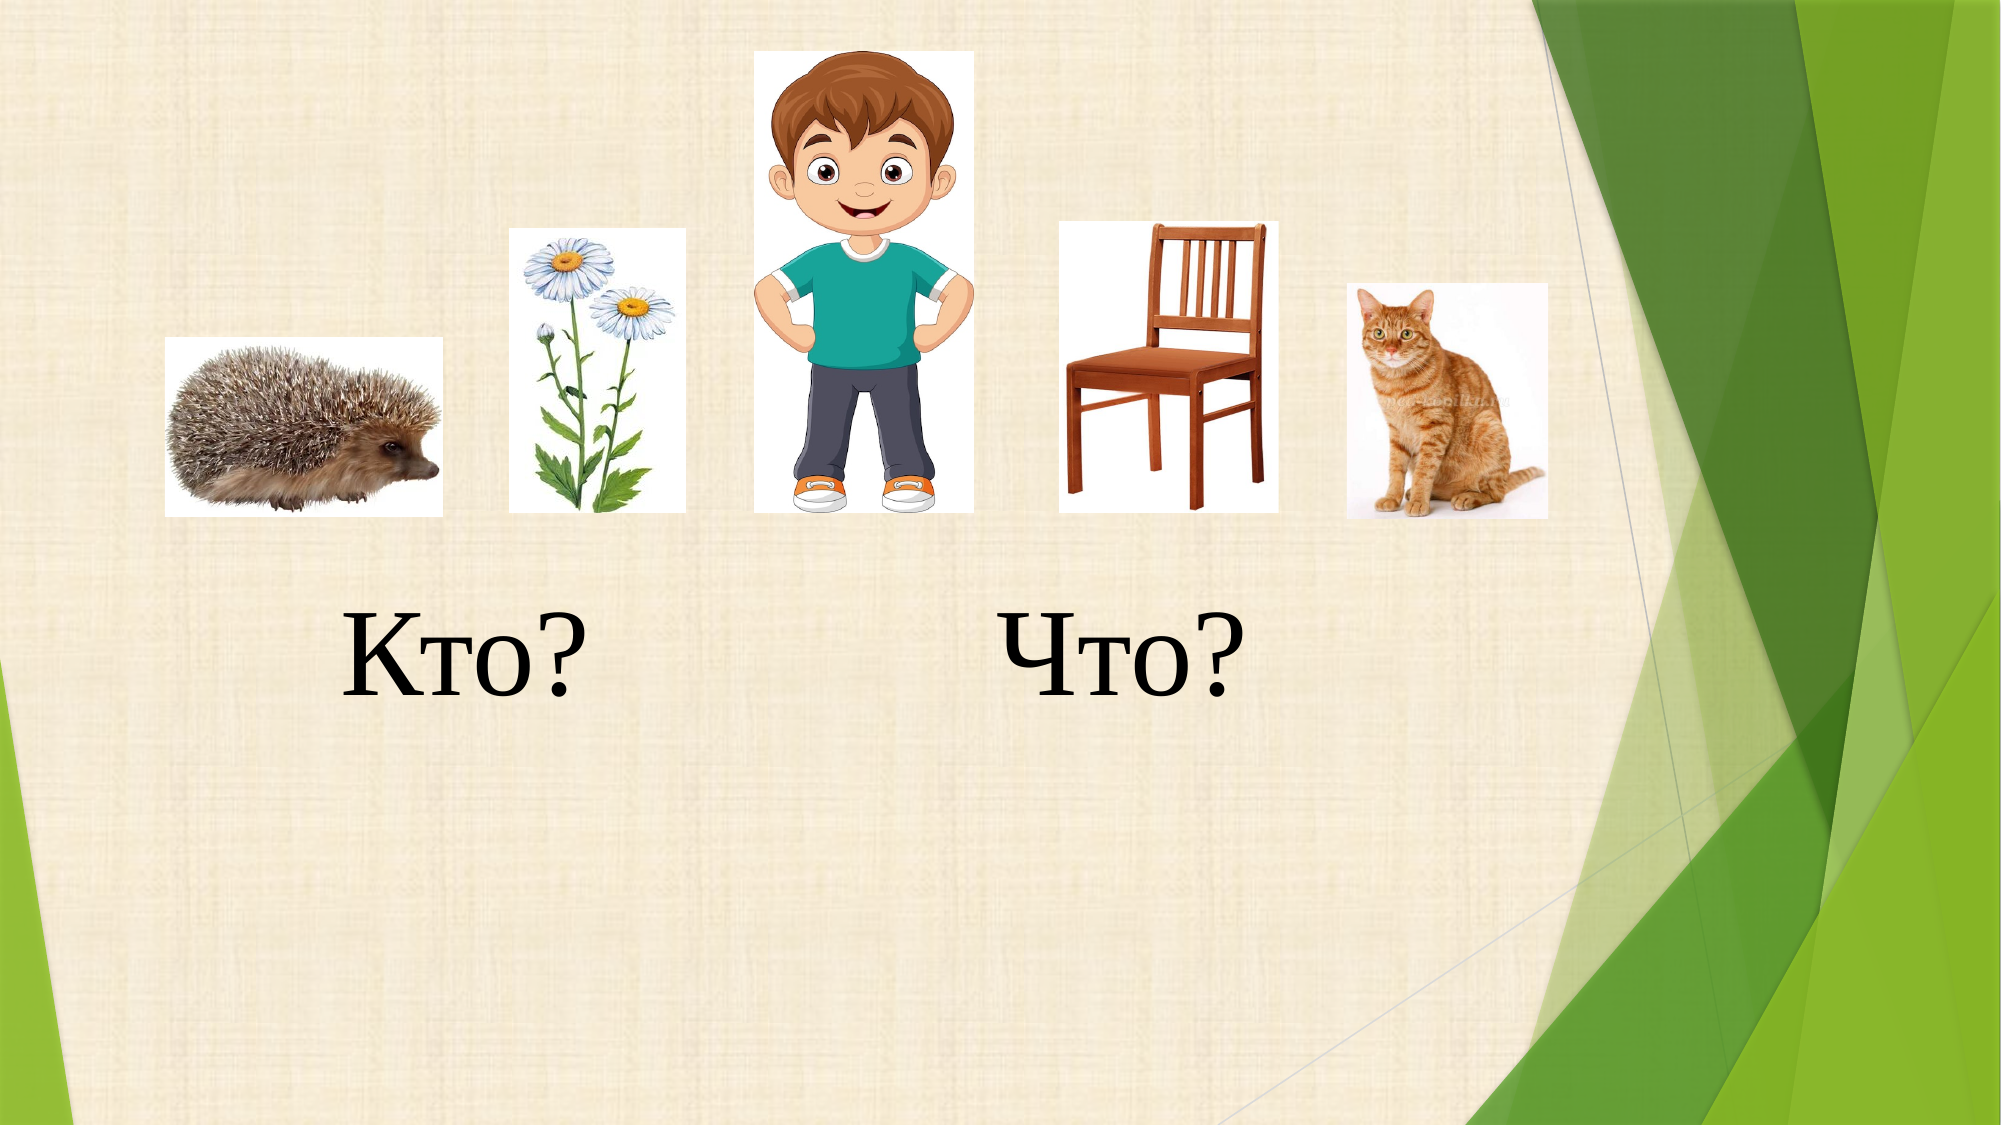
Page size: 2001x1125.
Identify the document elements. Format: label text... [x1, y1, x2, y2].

picture [753, 50, 975, 513]
picture [508, 227, 687, 514]
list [1058, 220, 1280, 514]
title Кто? Что? [111, 562, 1522, 950]
picture [164, 337, 444, 517]
picture [1346, 283, 1549, 519]
